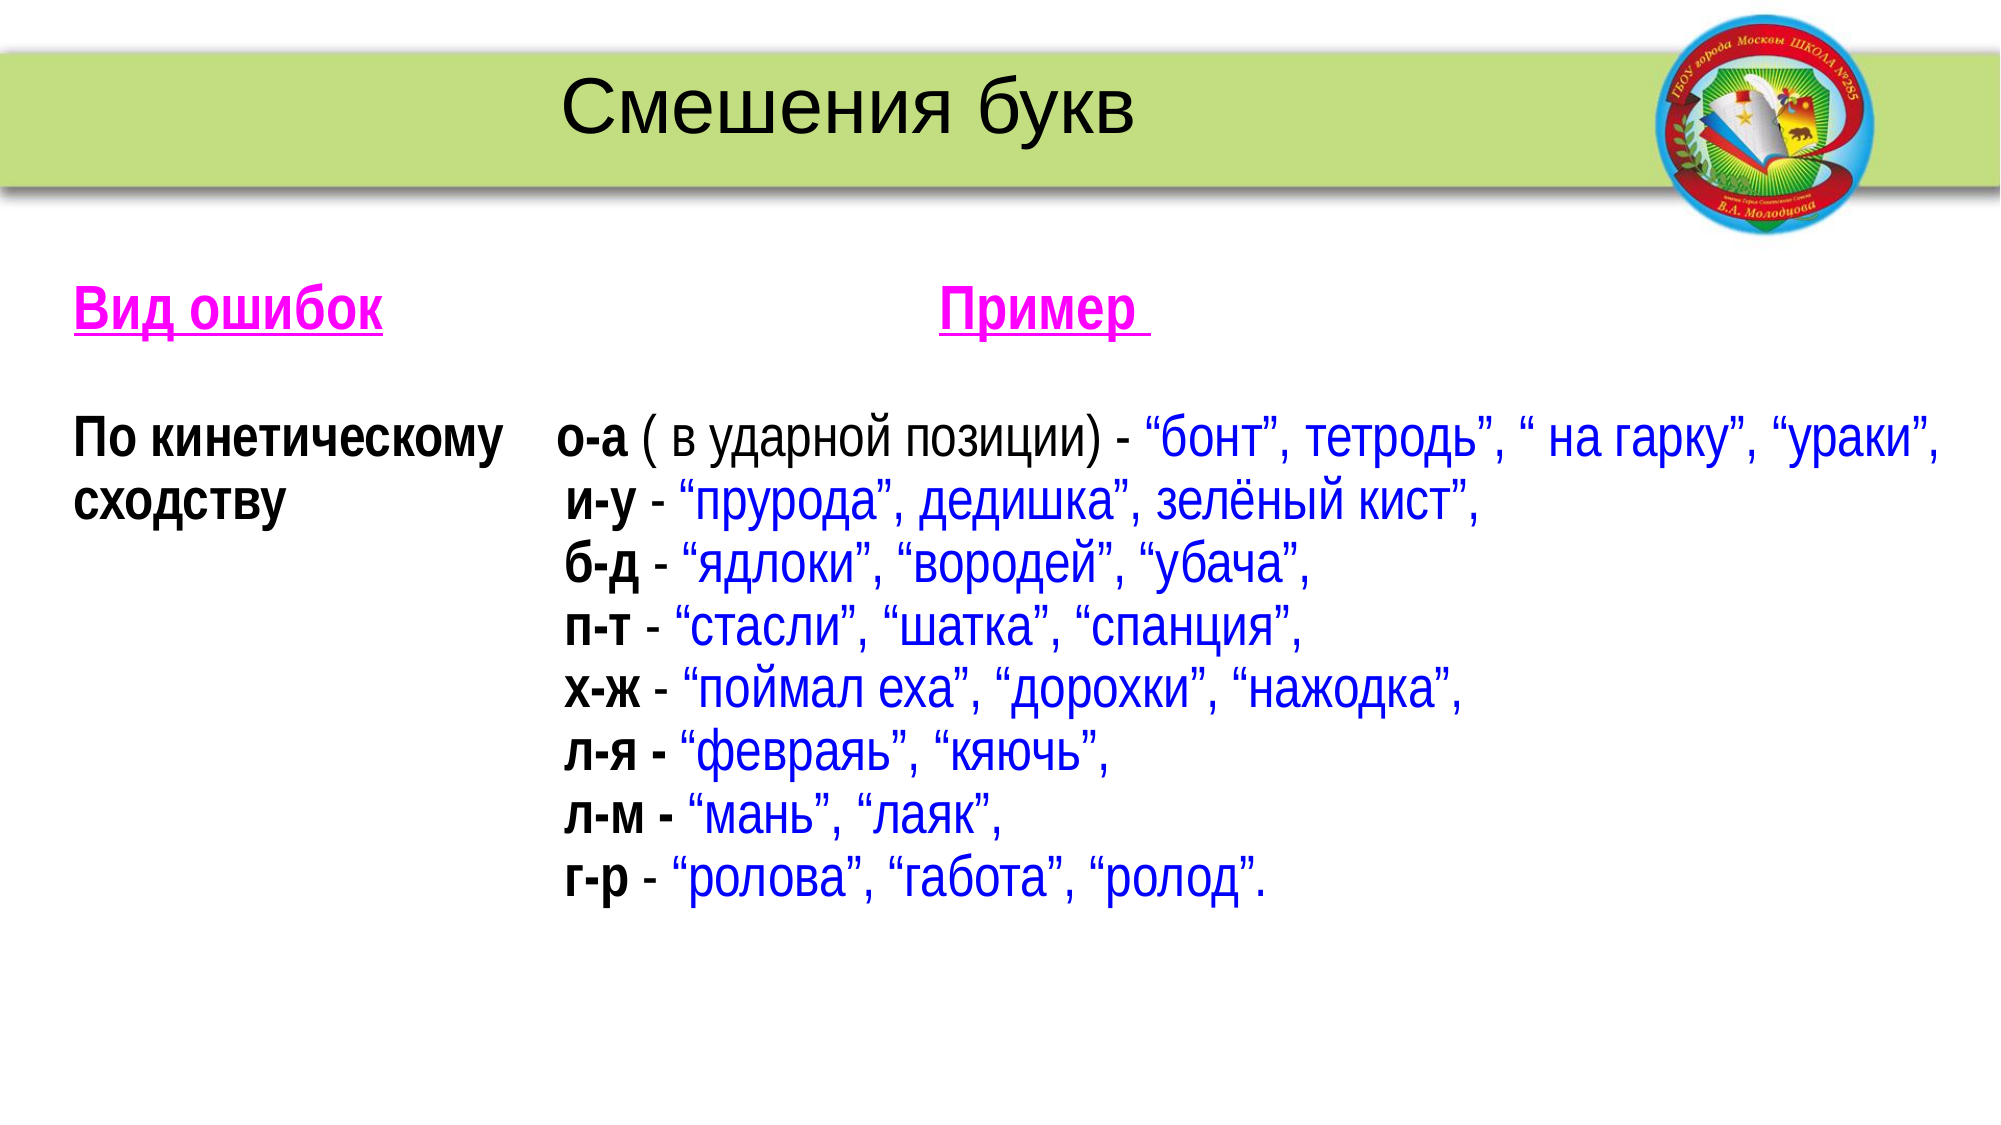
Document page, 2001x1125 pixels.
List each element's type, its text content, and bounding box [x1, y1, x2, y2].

title Смешения букв [59, 54, 1638, 185]
text_box Вид ошибок Пример По кинетическому о-а ( в ударной позиции) - “бонт”, тетродь”, “ на гарку”, “ураки”, сходству и-у - “прурода”, дедишка”, зелёный кист”, б-д - “ядлоки”, “вородей”, “убача”, п-т - “стасли”, “шатка”, “спанция”, х-ж - “поймал еха”, “дорохки”, “нажодка”, л-я - “февраяь”, “кяючь”, л-м - “мань”, “лаяк”, г-р - “ролова”, “габота”, “ролод”. [59, 268, 1985, 980]
picture [0, 0, 2001, 1125]
